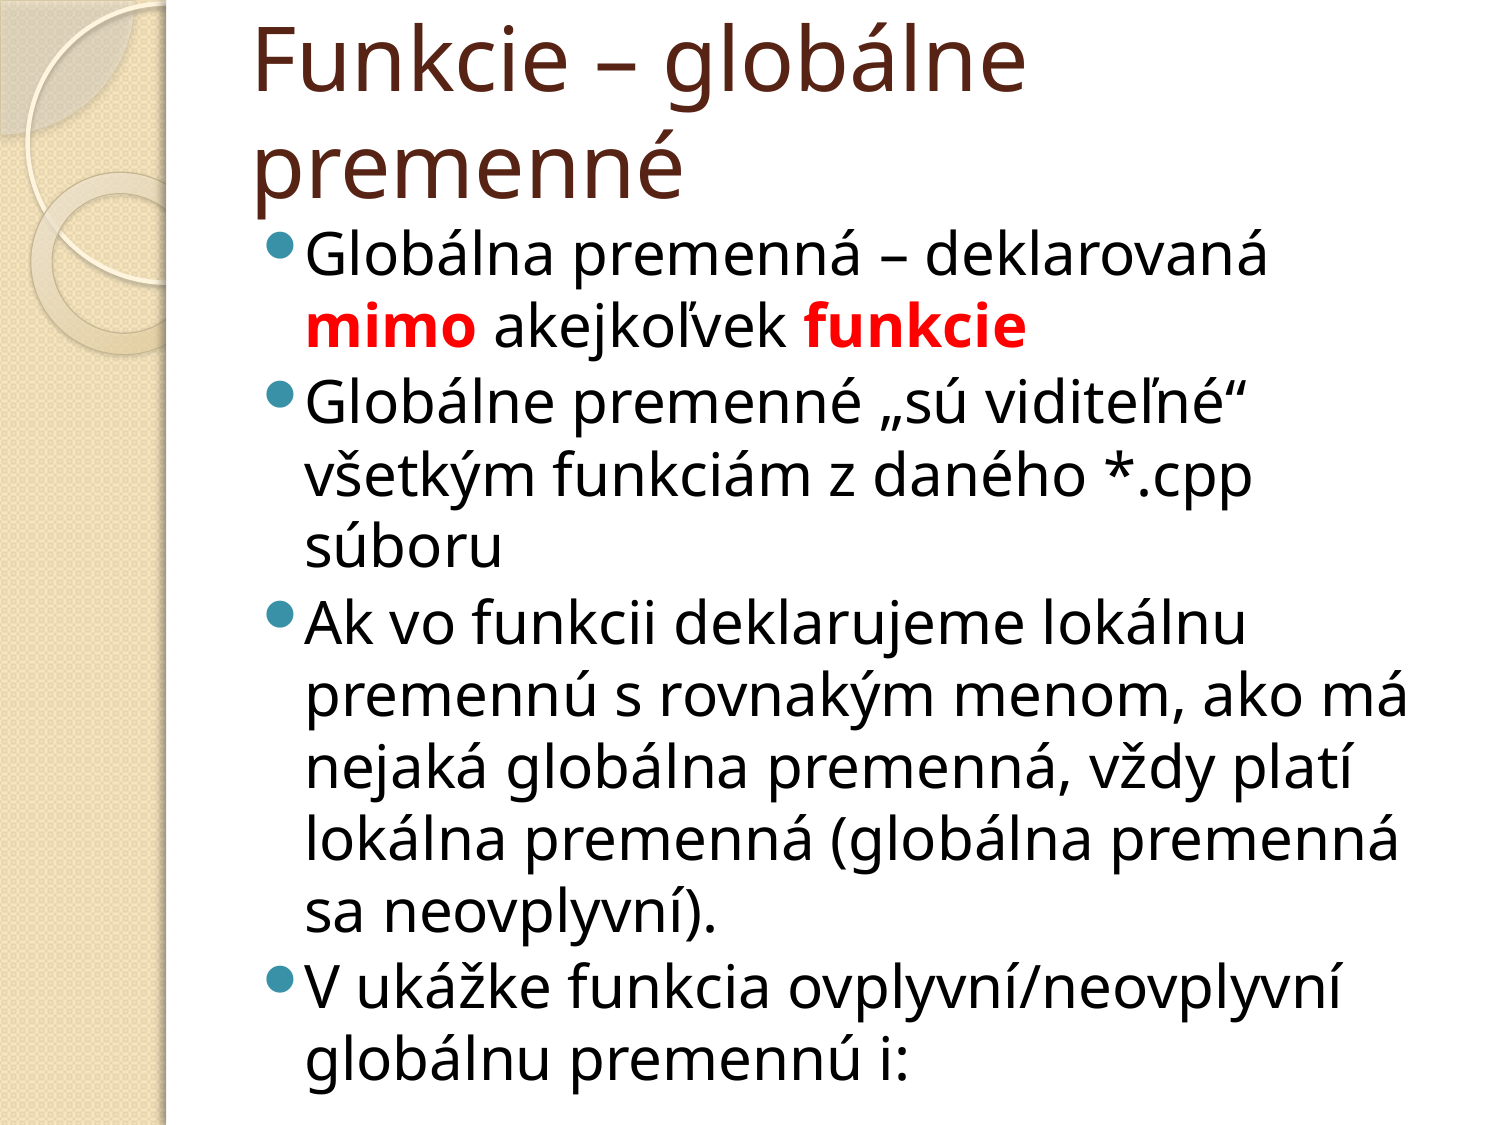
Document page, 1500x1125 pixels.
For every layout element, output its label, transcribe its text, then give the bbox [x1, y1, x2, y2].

title Funkcie – globálne premenné [235, 45, 1466, 173]
list Globálna premenná – deklarovaná mimo akejkoľvek funkcie Globálne premenné „sú viditeľné“ všetkým funkciám z daného *.cpp súboru Ak vo funkcii deklarujeme lokálnu premennú s rovnakým menom, ako má nejaká globálna premenná, vždy platí lokálna premenná (globálna premenná sa neovplyvní). V ukážke funkcia ovplyvní/neovplyvní globálnu premennú i: [235, 208, 1466, 1125]
